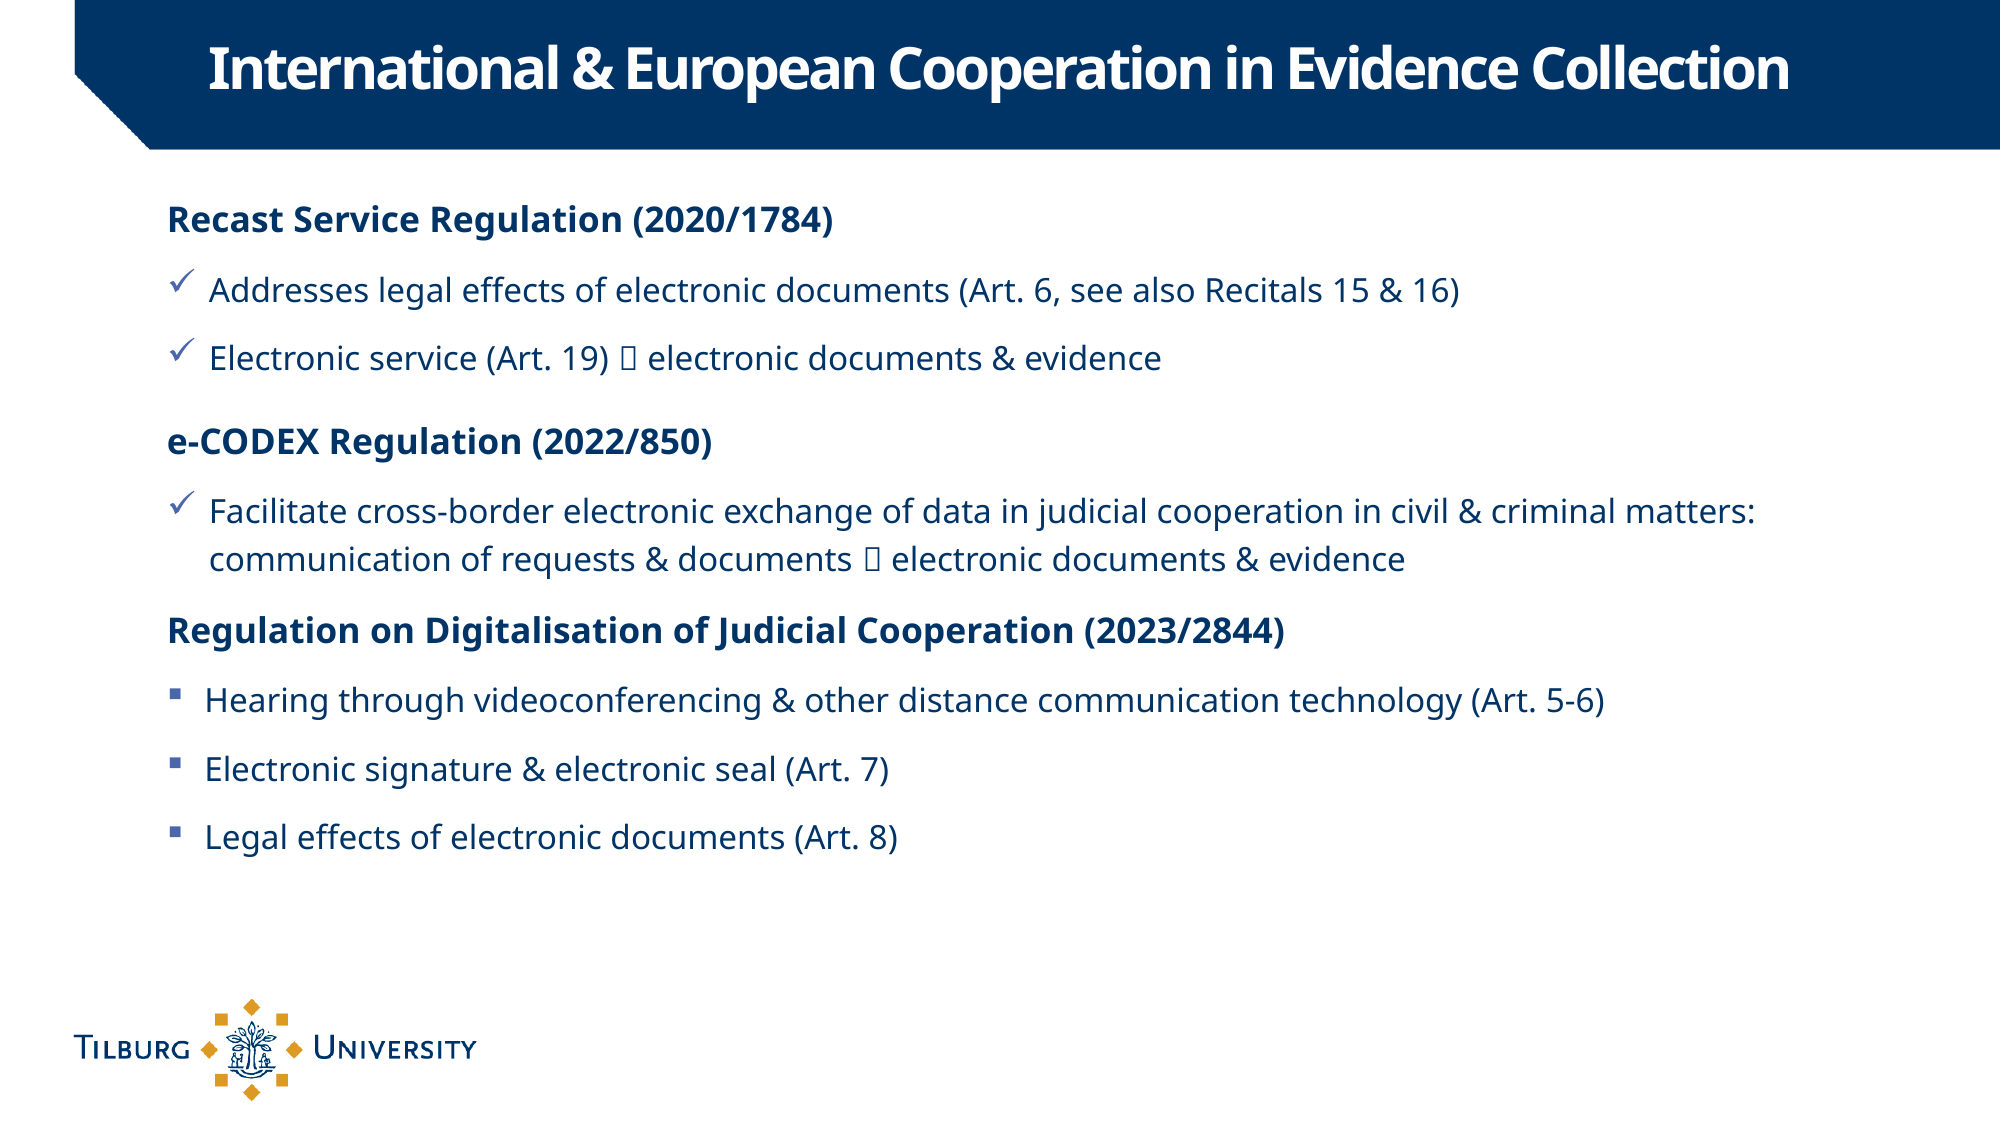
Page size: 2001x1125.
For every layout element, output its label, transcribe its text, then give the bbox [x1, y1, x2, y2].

list Recast Service Regulation (2020/1784) Addresses legal effects of electronic documents (Art. 6, see also Recitals 15 & 16) Electronic service (Art. 19)  electronic documents & evidence e-CODEX Regulation (2022/850) Facilitate cross-border electronic exchange of data in judicial cooperation in civil & criminal matters: communication of requests & documents  electronic documents & evidence Regulation on Digitalisation of Judicial Cooperation (2023/2844) Hearing through videoconferencing & other distance communication technology (Art. 5-6) Electronic signature & electronic seal (Art. 7) Legal effects of electronic documents (Art. 8) [151, 188, 1986, 1037]
title International & European Cooperation in Evidence Collection [151, 0, 1849, 142]
picture [74, 0, 2000, 150]
picture [0, 974, 2001, 1125]
